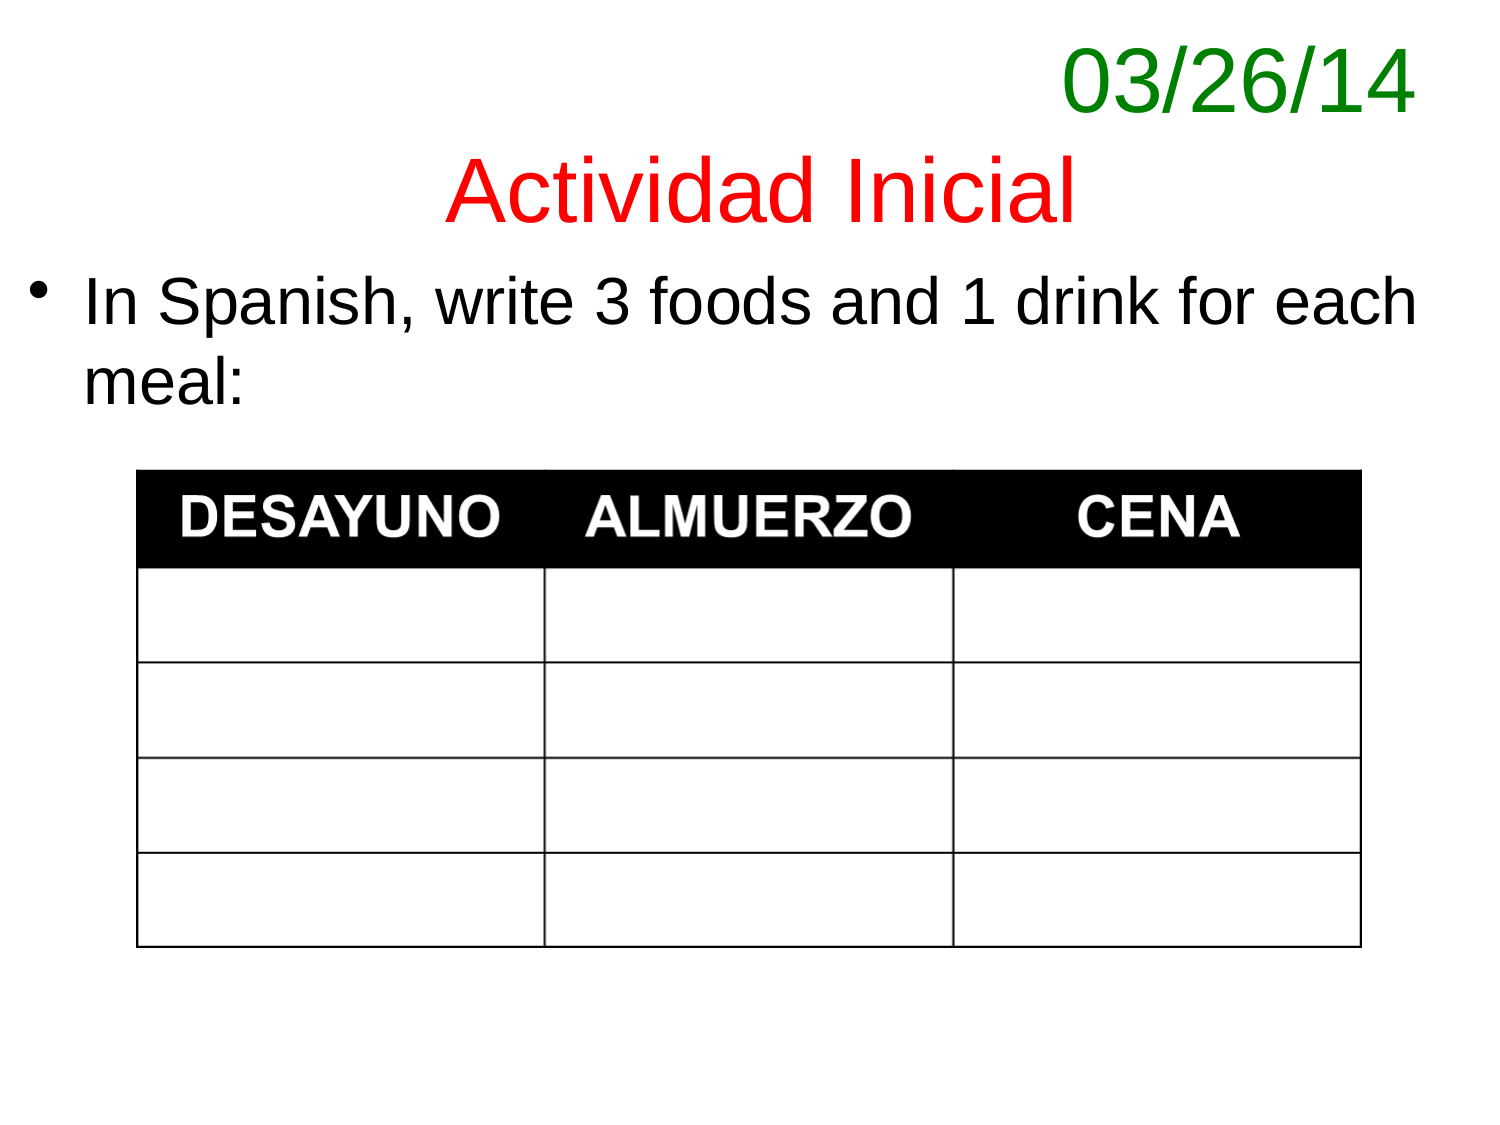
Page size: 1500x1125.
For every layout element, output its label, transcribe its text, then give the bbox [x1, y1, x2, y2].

list In Spanish, write 3 foods and 1 drink for each meal: [12, 249, 1500, 993]
picture [136, 462, 1362, 948]
title 03/26/14 Actividad Inicial [87, 37, 1438, 225]
